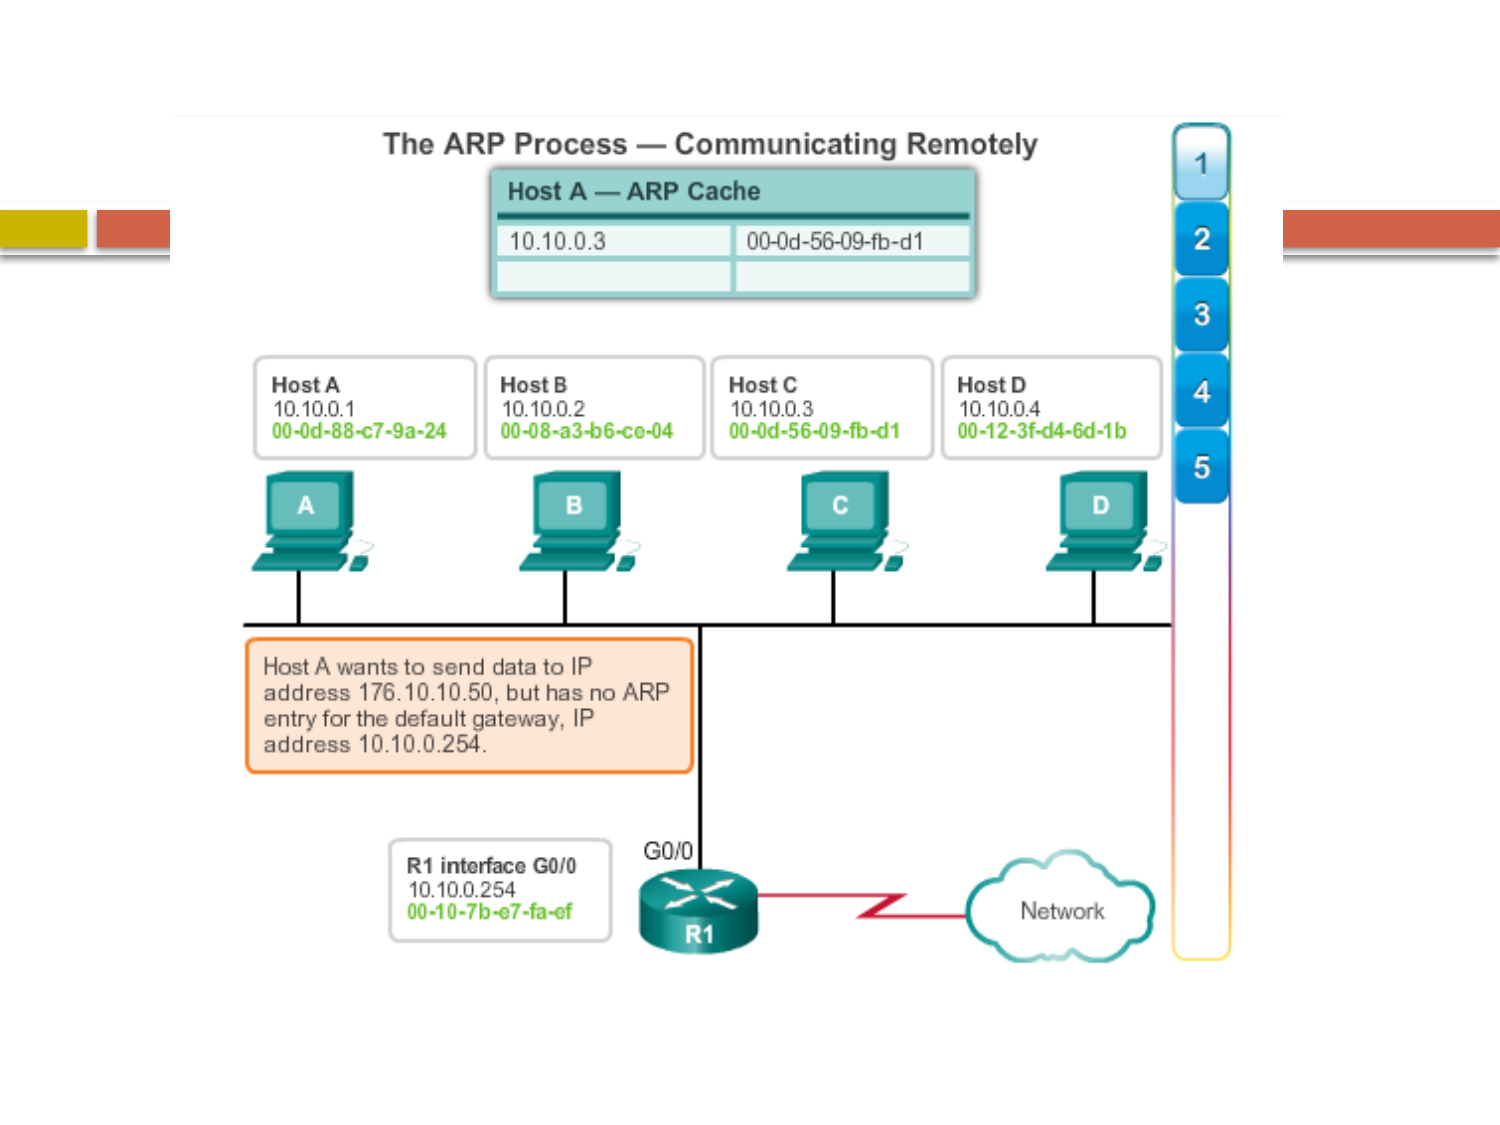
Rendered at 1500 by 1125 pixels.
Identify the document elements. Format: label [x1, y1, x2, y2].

picture [170, 114, 1284, 1010]
